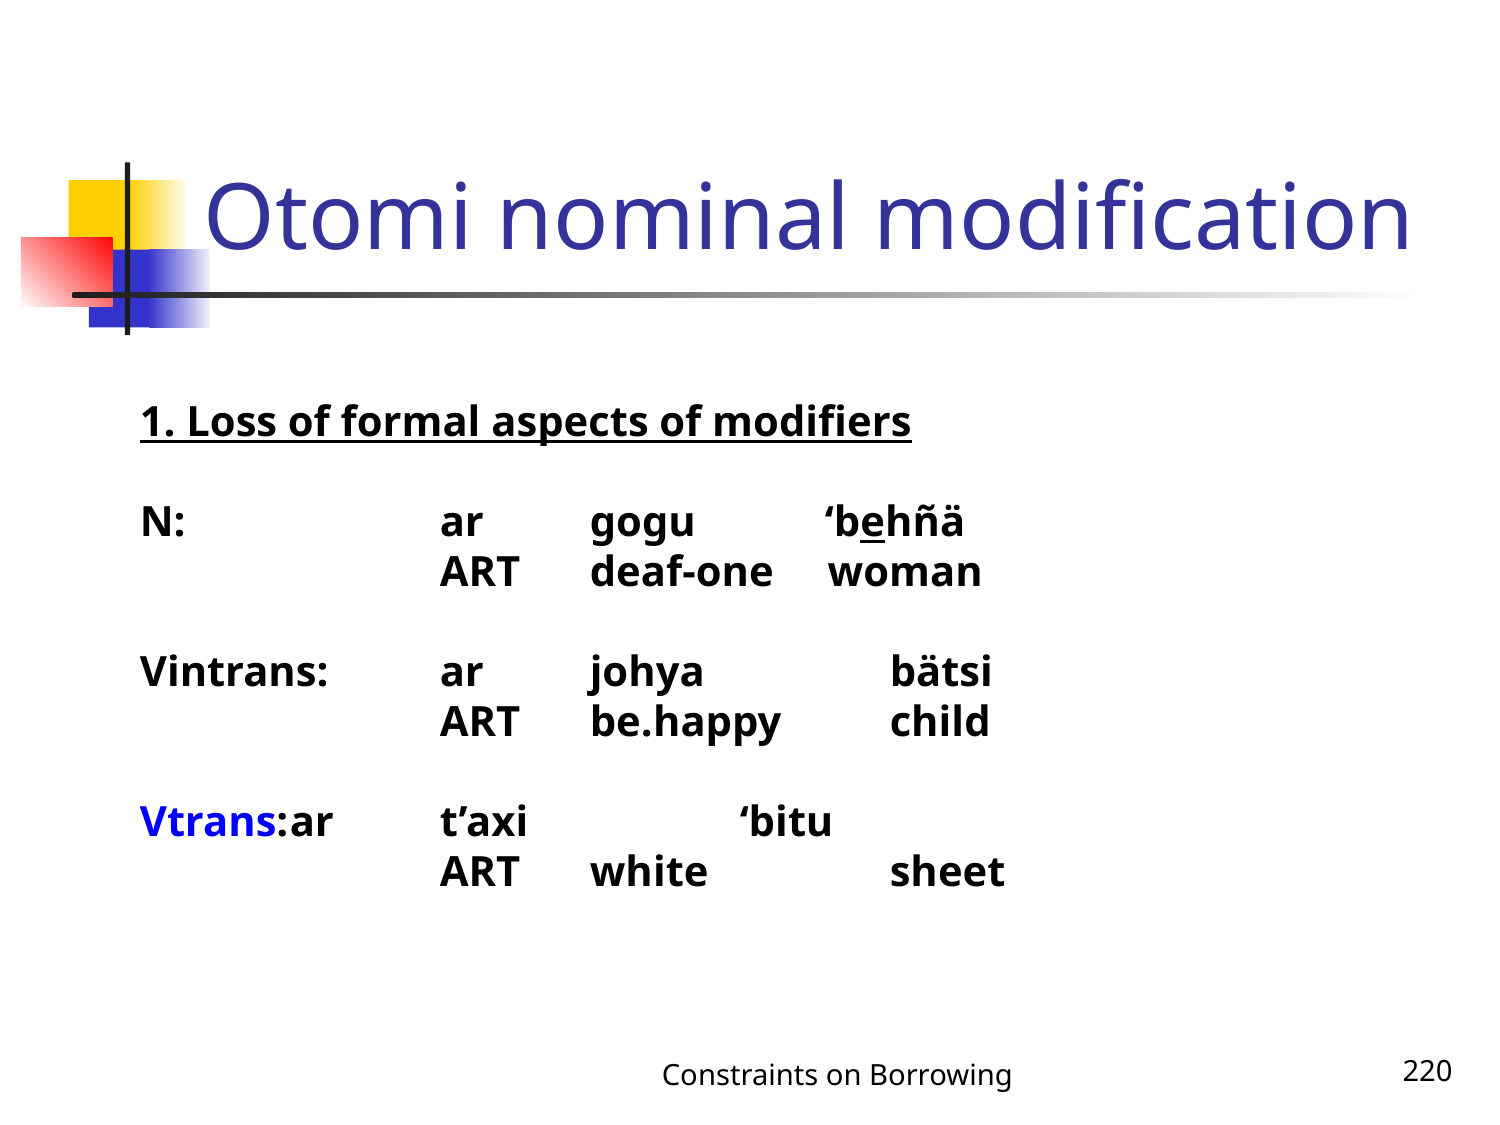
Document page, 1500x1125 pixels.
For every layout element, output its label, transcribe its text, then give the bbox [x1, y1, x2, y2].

footer Constraints on Borrowing [599, 1023, 1076, 1100]
text_box 1. Loss of formal aspects of modifiers N: ar gogu ‘behñä ART deaf-one woman Vintrans: ar johya bätsi ART be.happy child Vtrans: ar t’axi ‘bitu ART white sheet [124, 387, 1413, 903]
slide_number 220 [1154, 1023, 1468, 1100]
title Otomi nominal modification [188, 34, 1468, 276]
